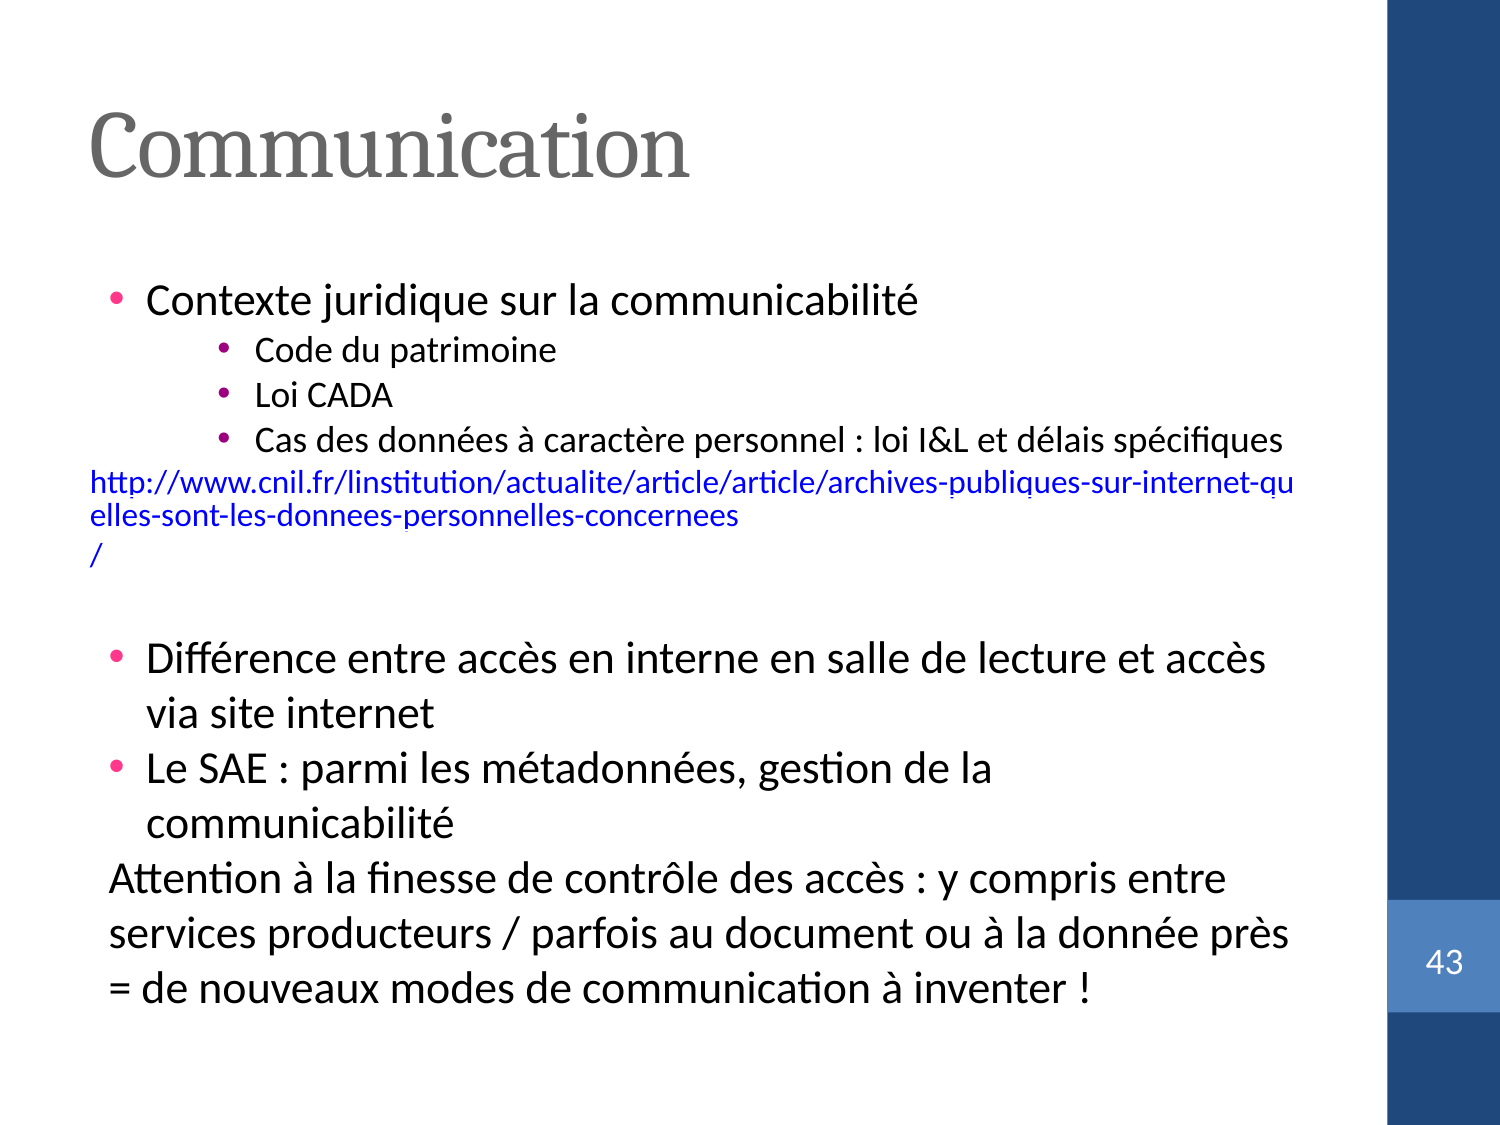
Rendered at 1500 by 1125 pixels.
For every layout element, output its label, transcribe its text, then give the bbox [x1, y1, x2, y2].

text_box Communication [74, 45, 1325, 233]
text_box Contexte juridique sur la communicabilité Code du patrimoine Loi CADA Cas des données à caractère personnel : loi I&L et délais spécifiques http://www.cnil.fr/linstitution/actualite/article/article/archives-publiques-sur-internet-quelles-sont-les-donnees-personnelles-concernees/ Différence entre accès en interne en salle de lecture et accès via site internet Le SAE : parmi les métadonnées, gestion de la communicabilité Attention à la finesse de contrôle des accès : y compris entre services producteurs / parfois au document ou à la donnée près = de nouveaux modes de communication à inventer ! [74, 262, 1325, 1050]
text_box <numéro> [1399, 926, 1490, 992]
